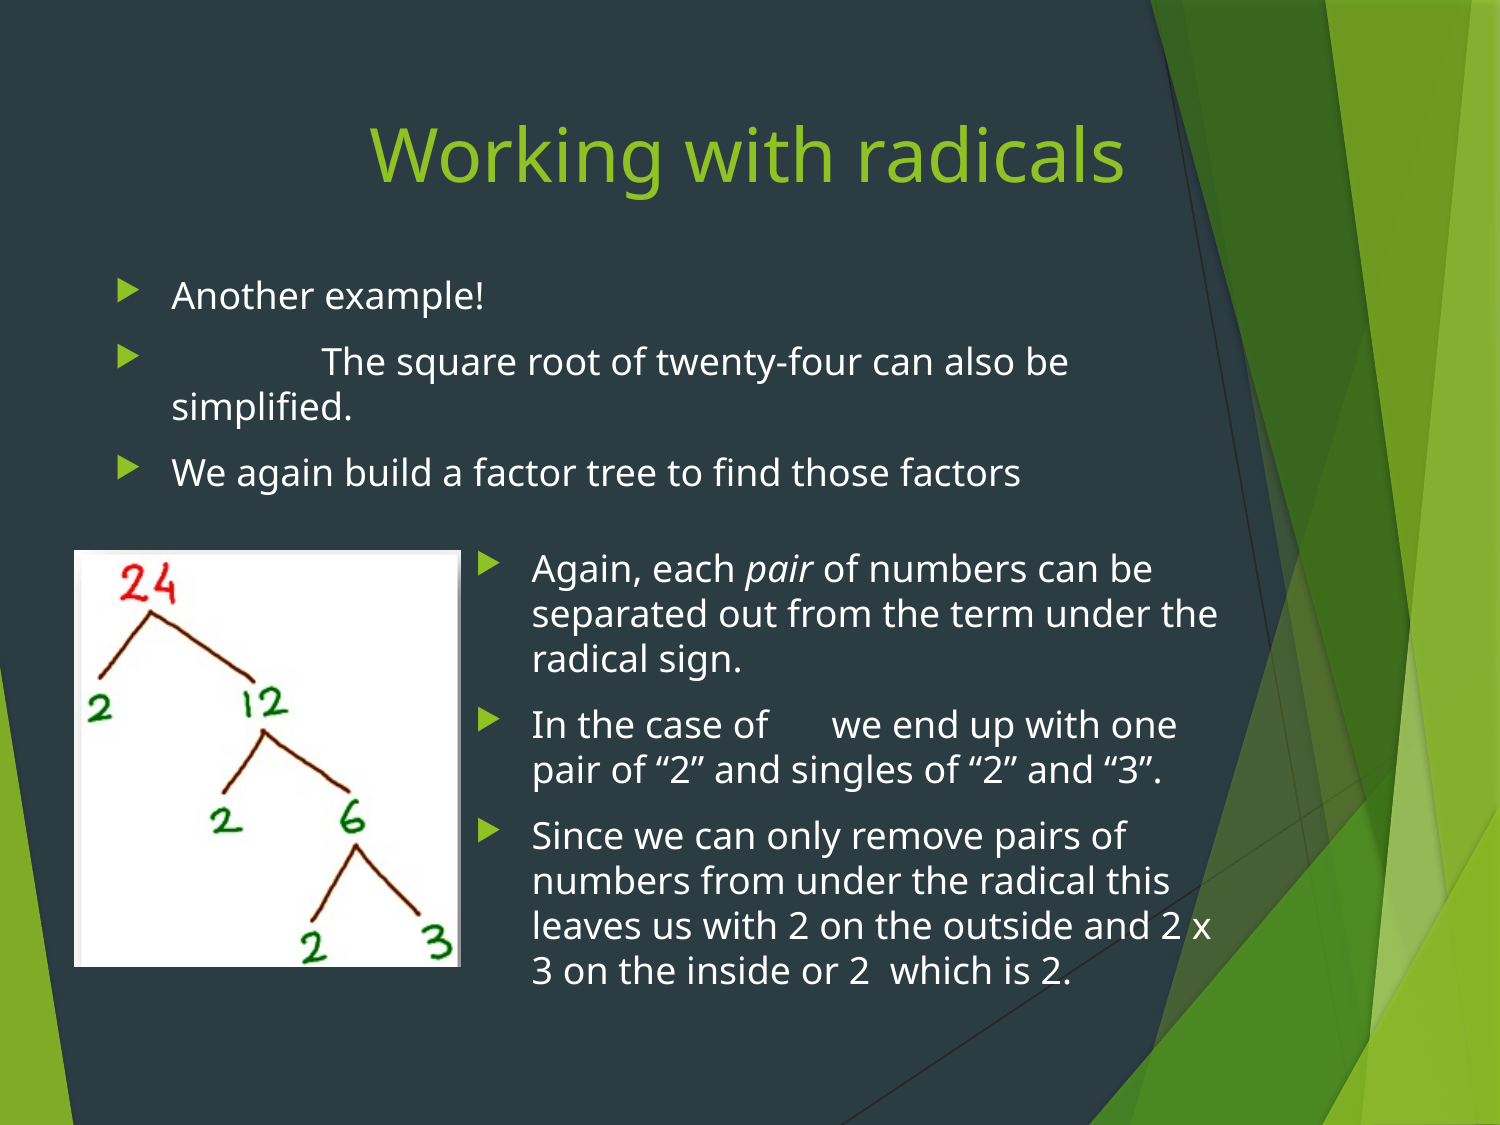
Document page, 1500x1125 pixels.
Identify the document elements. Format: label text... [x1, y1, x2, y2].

picture [73, 549, 461, 967]
title Working with radicals [99, 99, 1142, 317]
